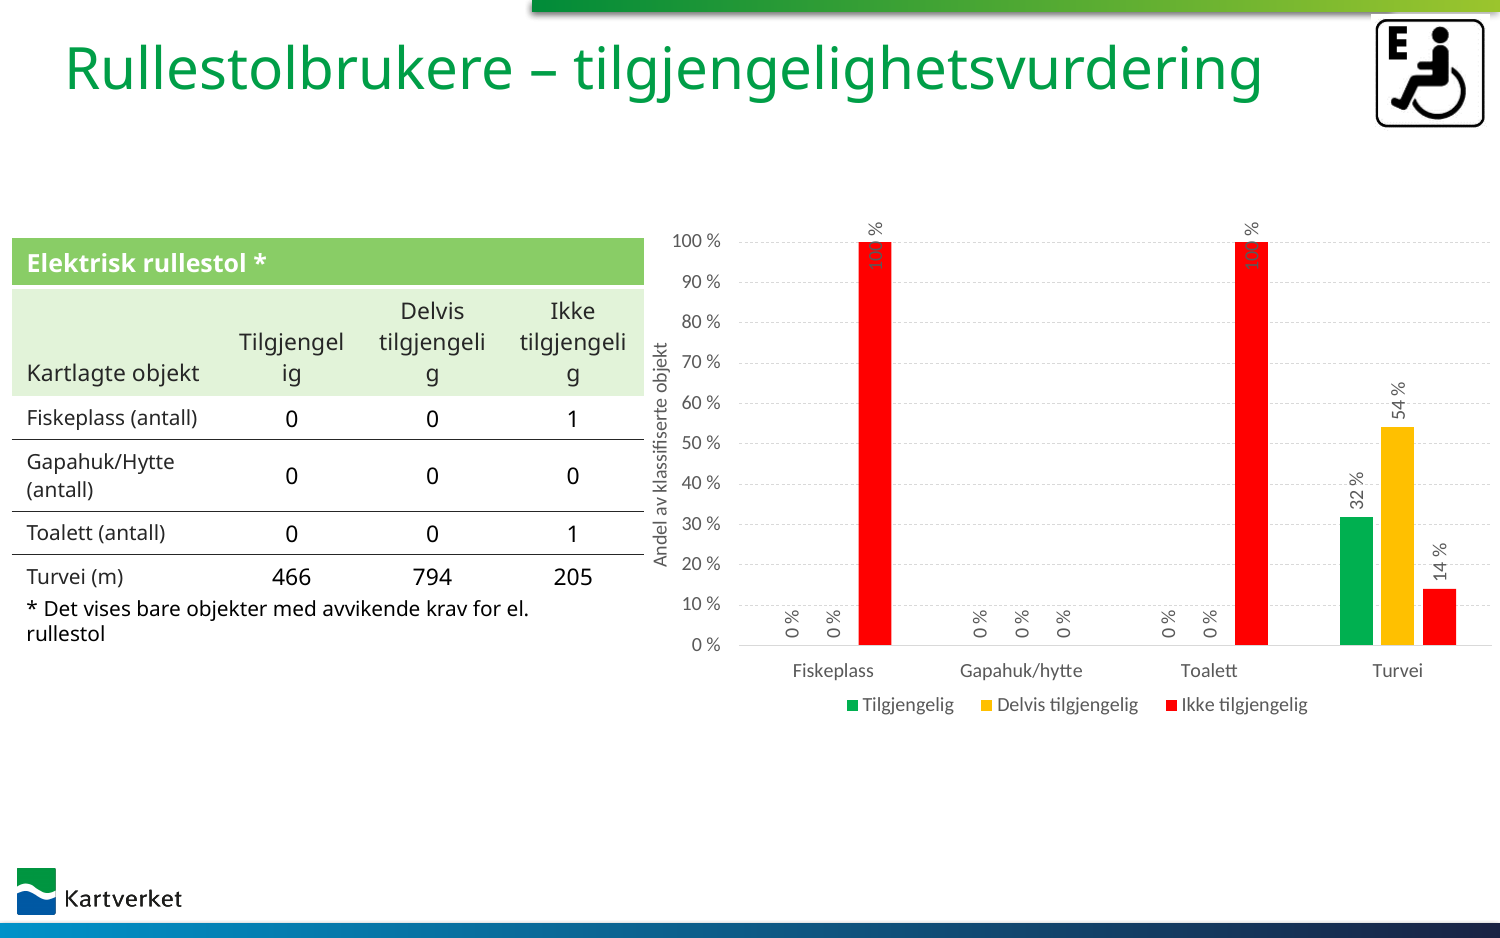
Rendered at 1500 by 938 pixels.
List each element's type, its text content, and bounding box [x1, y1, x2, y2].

text_box Rullestolbrukere – tilgjengelighetsvurdering [49, 12, 1372, 109]
table_cell 0 [222, 440, 362, 511]
table_cell Ikke tilgjengelig [503, 289, 638, 396]
table_cell 0 [362, 440, 503, 511]
table_cell Tilgjengelig [222, 289, 362, 396]
table_cell 1 [503, 396, 638, 439]
table_cell 1 [503, 512, 638, 554]
table_cell Delvis tilgjengelig [362, 289, 503, 396]
table_cell Turvei (m) [12, 555, 222, 588]
table_header Elektrisk rullestol * [12, 238, 638, 285]
table_cell 0 [362, 512, 503, 554]
table_cell 0 [503, 440, 638, 511]
text_box * Det vises bare objekter med avvikende krav for el. rullestol [11, 588, 597, 653]
table_cell 0 [362, 396, 503, 439]
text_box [1371, 13, 1491, 133]
table_cell Gapahuk/Hytte (antall) [12, 440, 222, 511]
table_cell Kartlagte objekt [12, 289, 222, 396]
table_cell Toalett (antall) [12, 512, 222, 554]
picture [643, 218, 1500, 728]
table_cell 0 [222, 512, 362, 554]
table_cell 205 [503, 555, 638, 598]
table_cell Fiskeplass (antall) [12, 396, 222, 439]
table_cell 0 [222, 396, 362, 439]
table_cell 794 [362, 555, 503, 588]
table_cell 466 [222, 555, 362, 588]
